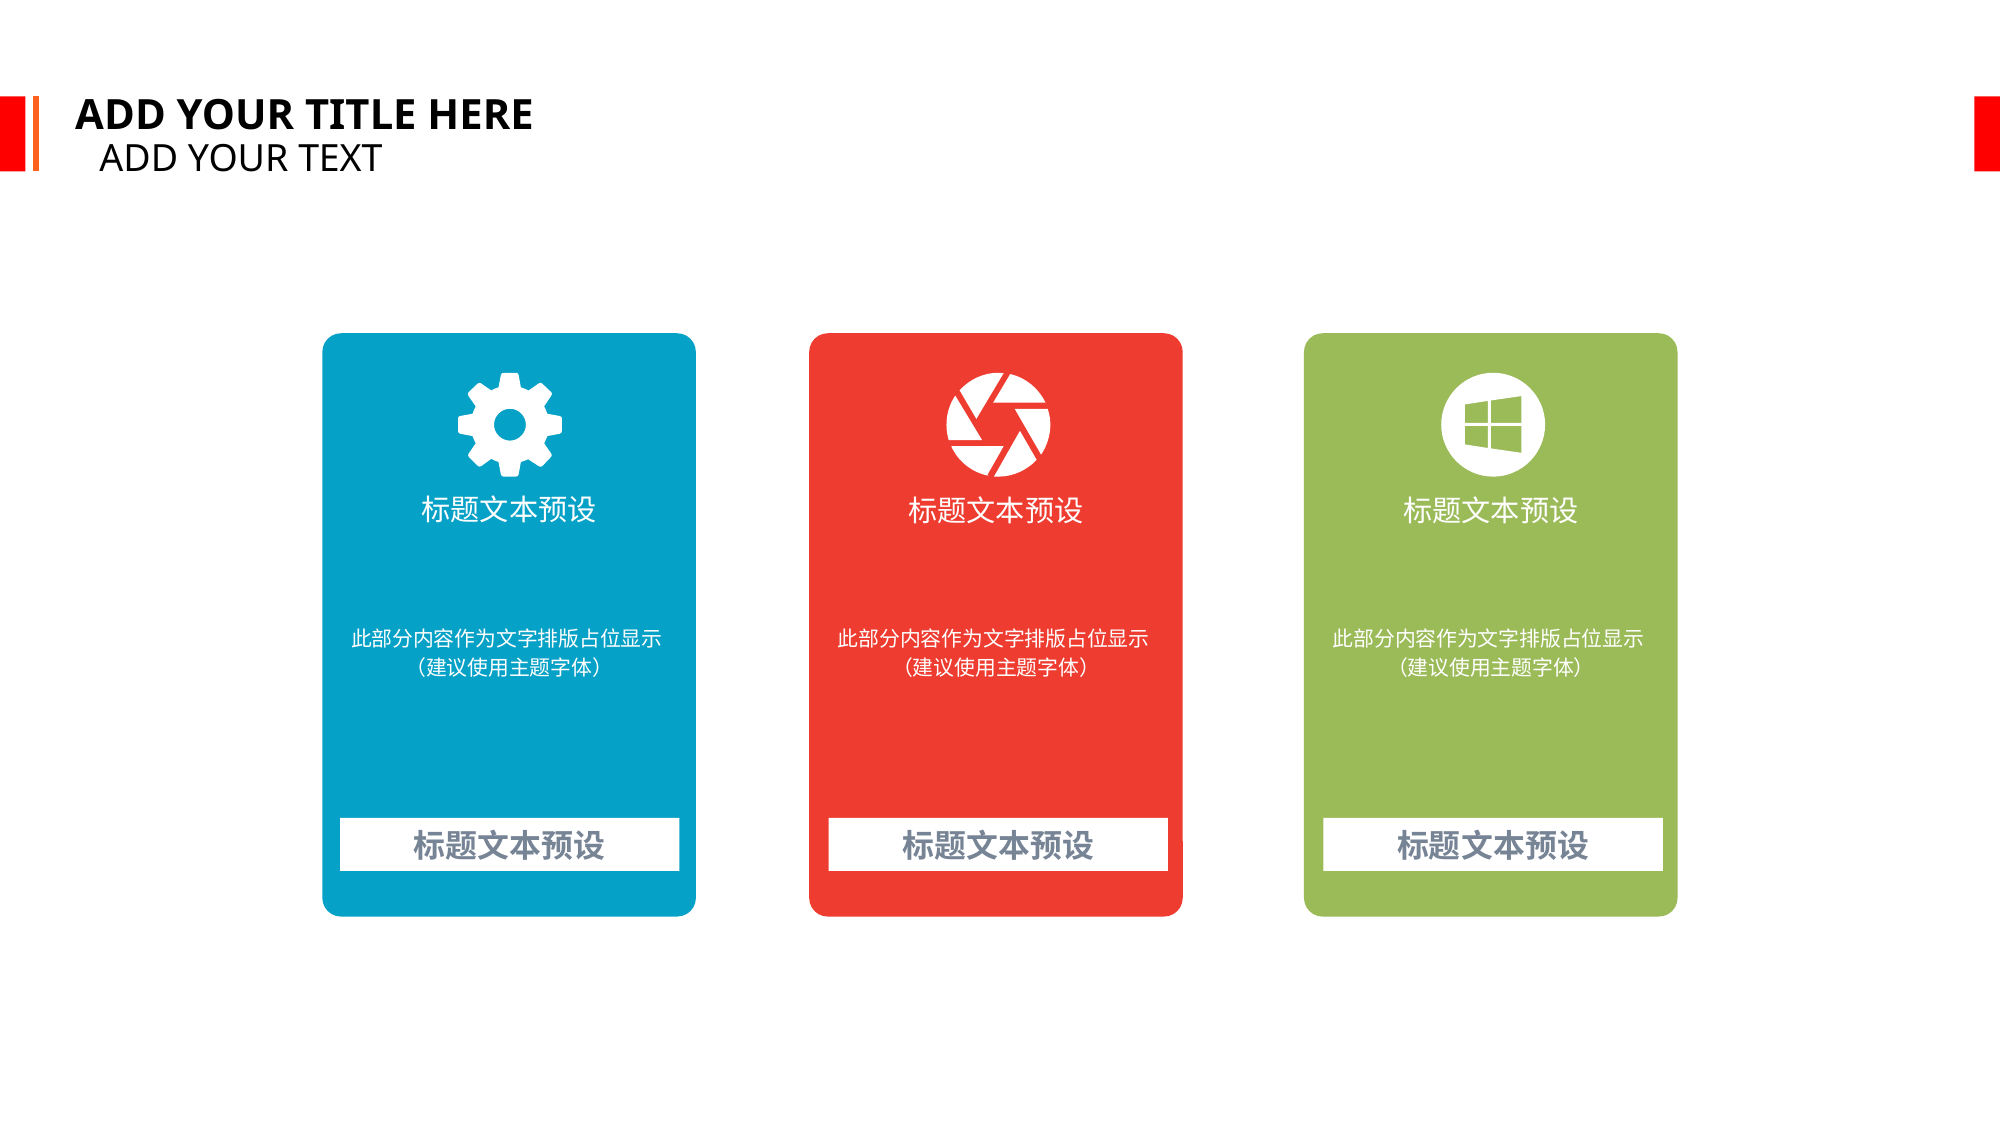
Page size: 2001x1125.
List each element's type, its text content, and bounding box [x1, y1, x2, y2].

text_box [458, 372, 562, 477]
text_box 标题文本预设 [322, 483, 696, 535]
text_box 标题文本预设 [809, 484, 1183, 536]
text_box [993, 374, 1046, 403]
text_box [993, 430, 1037, 477]
text_box [1441, 372, 1546, 477]
text_box [1014, 408, 1051, 455]
text_box [1302, 332, 1679, 918]
text_box 标题文本预设 [1303, 484, 1678, 536]
text_box 此部分内容作为文字排版占位显示 （建议使用主题字体） [1303, 612, 1678, 688]
text_box [946, 395, 983, 441]
text_box 此部分内容作为文字排版占位显示 （建议使用主题字体） [322, 612, 696, 688]
text_box [808, 332, 1184, 918]
text_box 标题文本预设 [828, 817, 1169, 872]
text_box 此部分内容作为文字排版占位显示 （建议使用主题字体） [809, 612, 1183, 688]
text_box 标题文本预设 [1322, 817, 1664, 872]
text_box [321, 332, 697, 918]
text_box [0, 80, 2000, 188]
text_box [951, 446, 1004, 476]
text_box [959, 372, 1004, 419]
text_box 标题文本预设 [339, 817, 681, 872]
